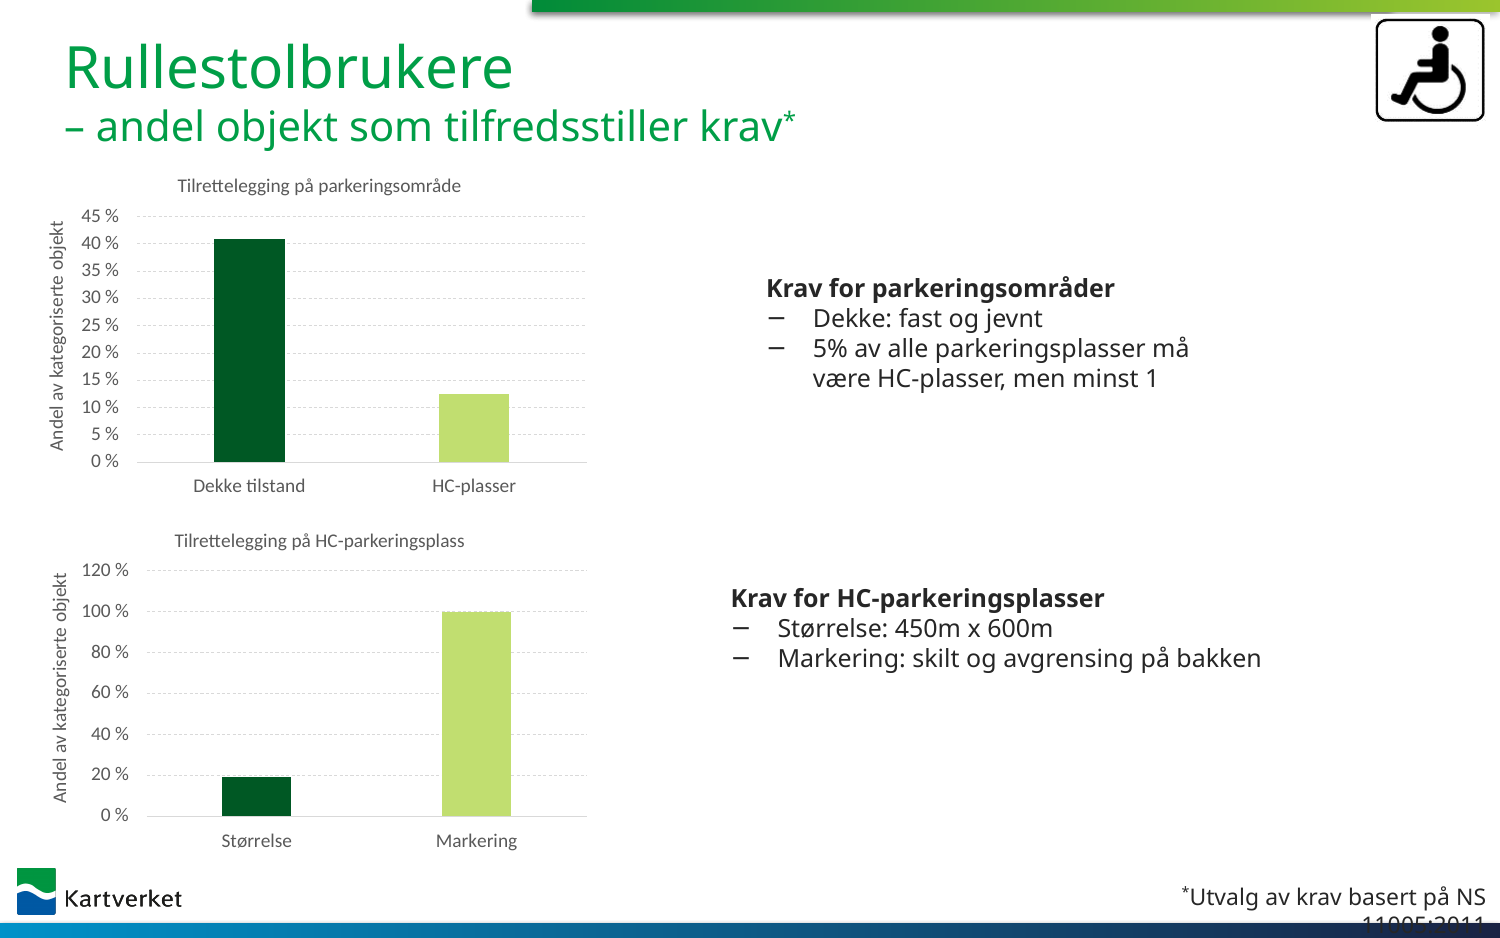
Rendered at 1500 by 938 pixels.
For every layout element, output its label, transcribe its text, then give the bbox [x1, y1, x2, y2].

picture [1371, 13, 1491, 127]
picture [41, 166, 598, 505]
text_box *Utvalg av krav basert på NS 11005:2011 [1068, 873, 1500, 938]
text_box Krav for HC-parkeringsplasser Størrelse: 450m x 600m Markering: skilt og avgrensing på bakken [715, 574, 1278, 680]
text_box Krav for parkeringsområder Dekke: fast og jevnt 5% av alle parkeringsplasser må være HC-plasser, men minst 1 [751, 264, 1232, 400]
text_box Rullestolbrukere – andel objekt som tilfredsstiller krav* [49, 23, 1431, 158]
picture [41, 520, 598, 859]
